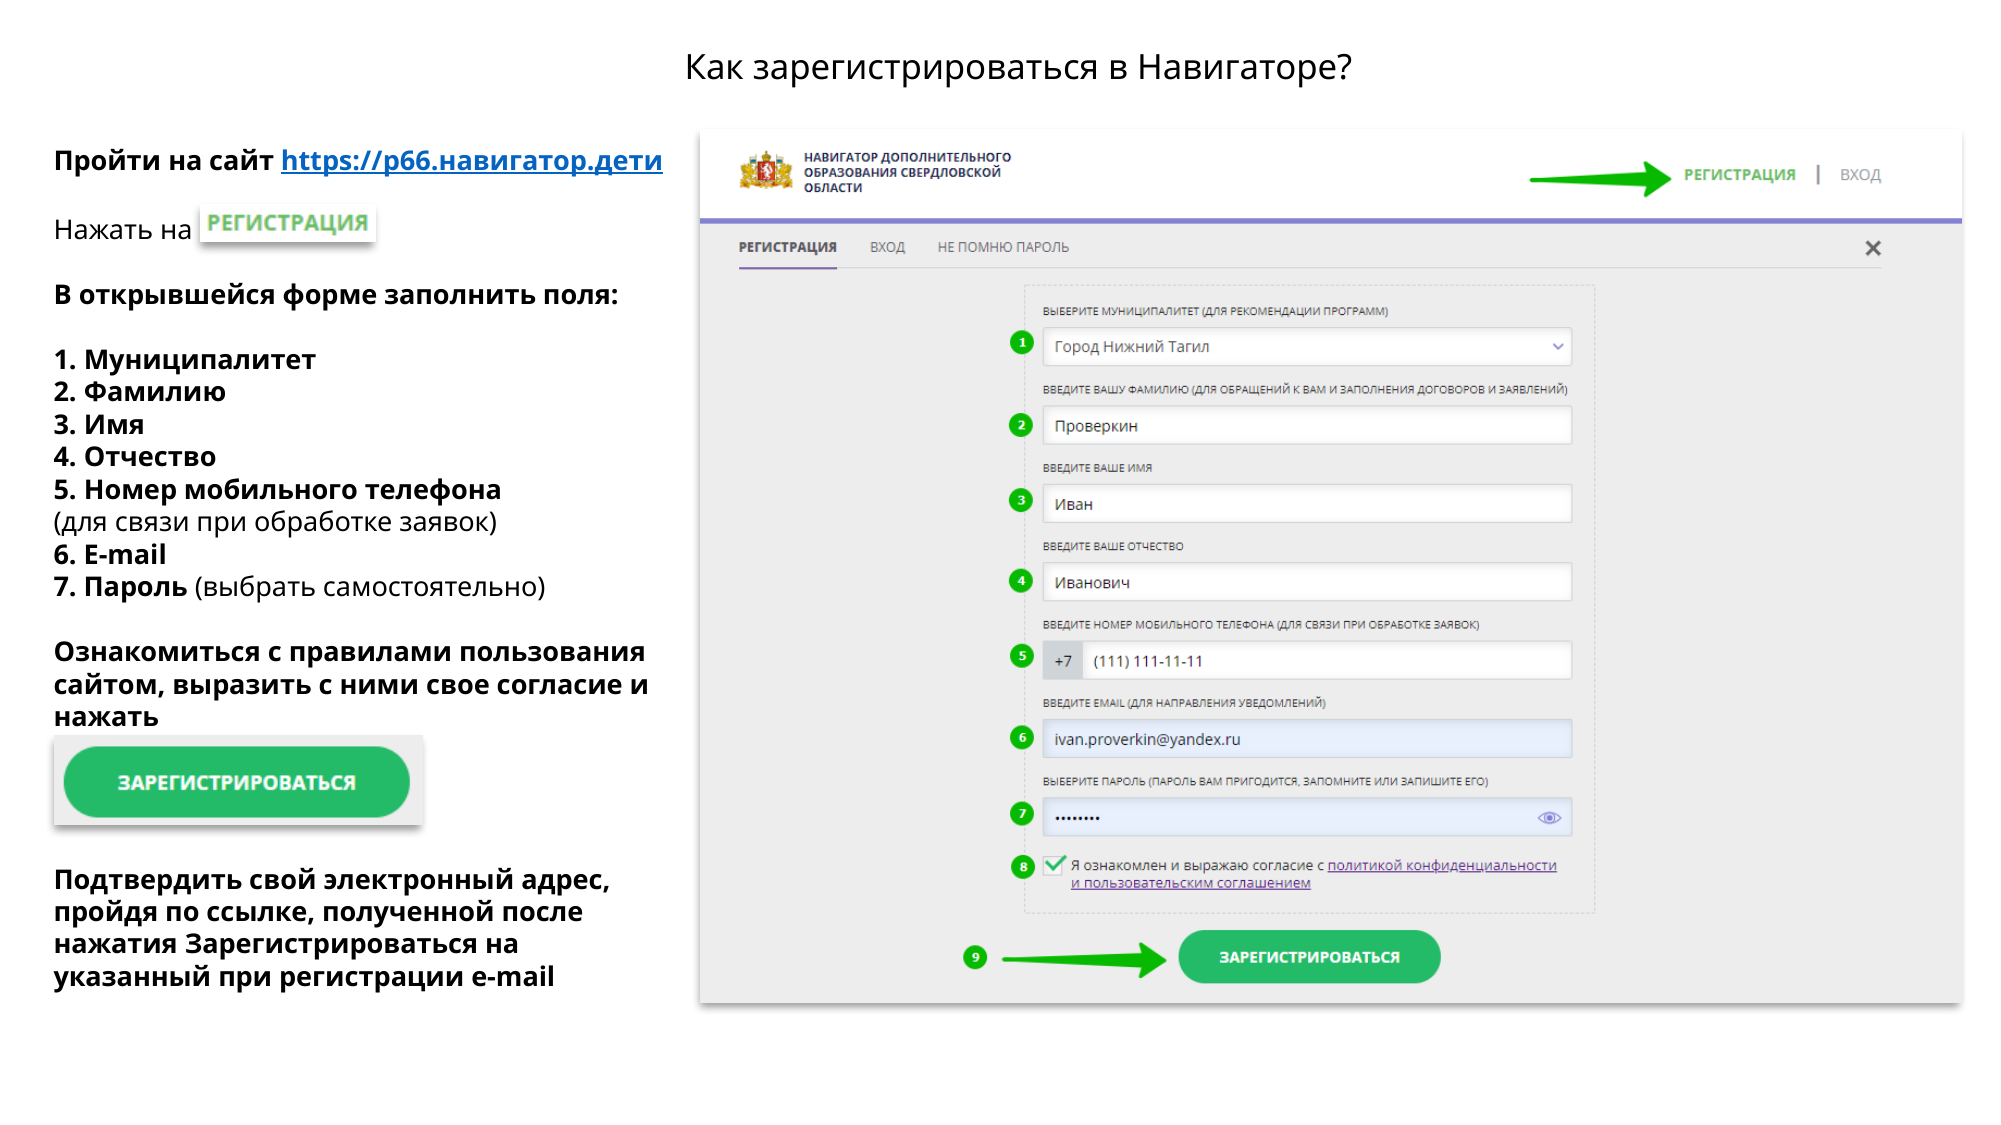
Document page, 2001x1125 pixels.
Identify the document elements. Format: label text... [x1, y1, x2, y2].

title Как зарегистрироваться в Навигаторе? [75, 41, 1962, 95]
picture [54, 735, 423, 825]
text_box Пройти на сайт https://р66.навигатор.дети Нажать на В открывшейся форме заполнить поля: 1. Муниципалитет 2. Фамилию 3. Имя 4. Отчество 5. Номер мобильного телефона (для связи при обработке заявок) 6. E-mail 7. Пароль (выбрать самостоятельно) Ознакомиться с правилами пользования сайтом, выразить с ними свое согласие и нажать Подтвердить свой электронный адрес, пройдя по ссылке, полученной после нажатия Зарегистрироваться на указанный при регистрации e-mail [38, 135, 685, 1000]
picture [700, 129, 1962, 1003]
picture [200, 204, 376, 242]
